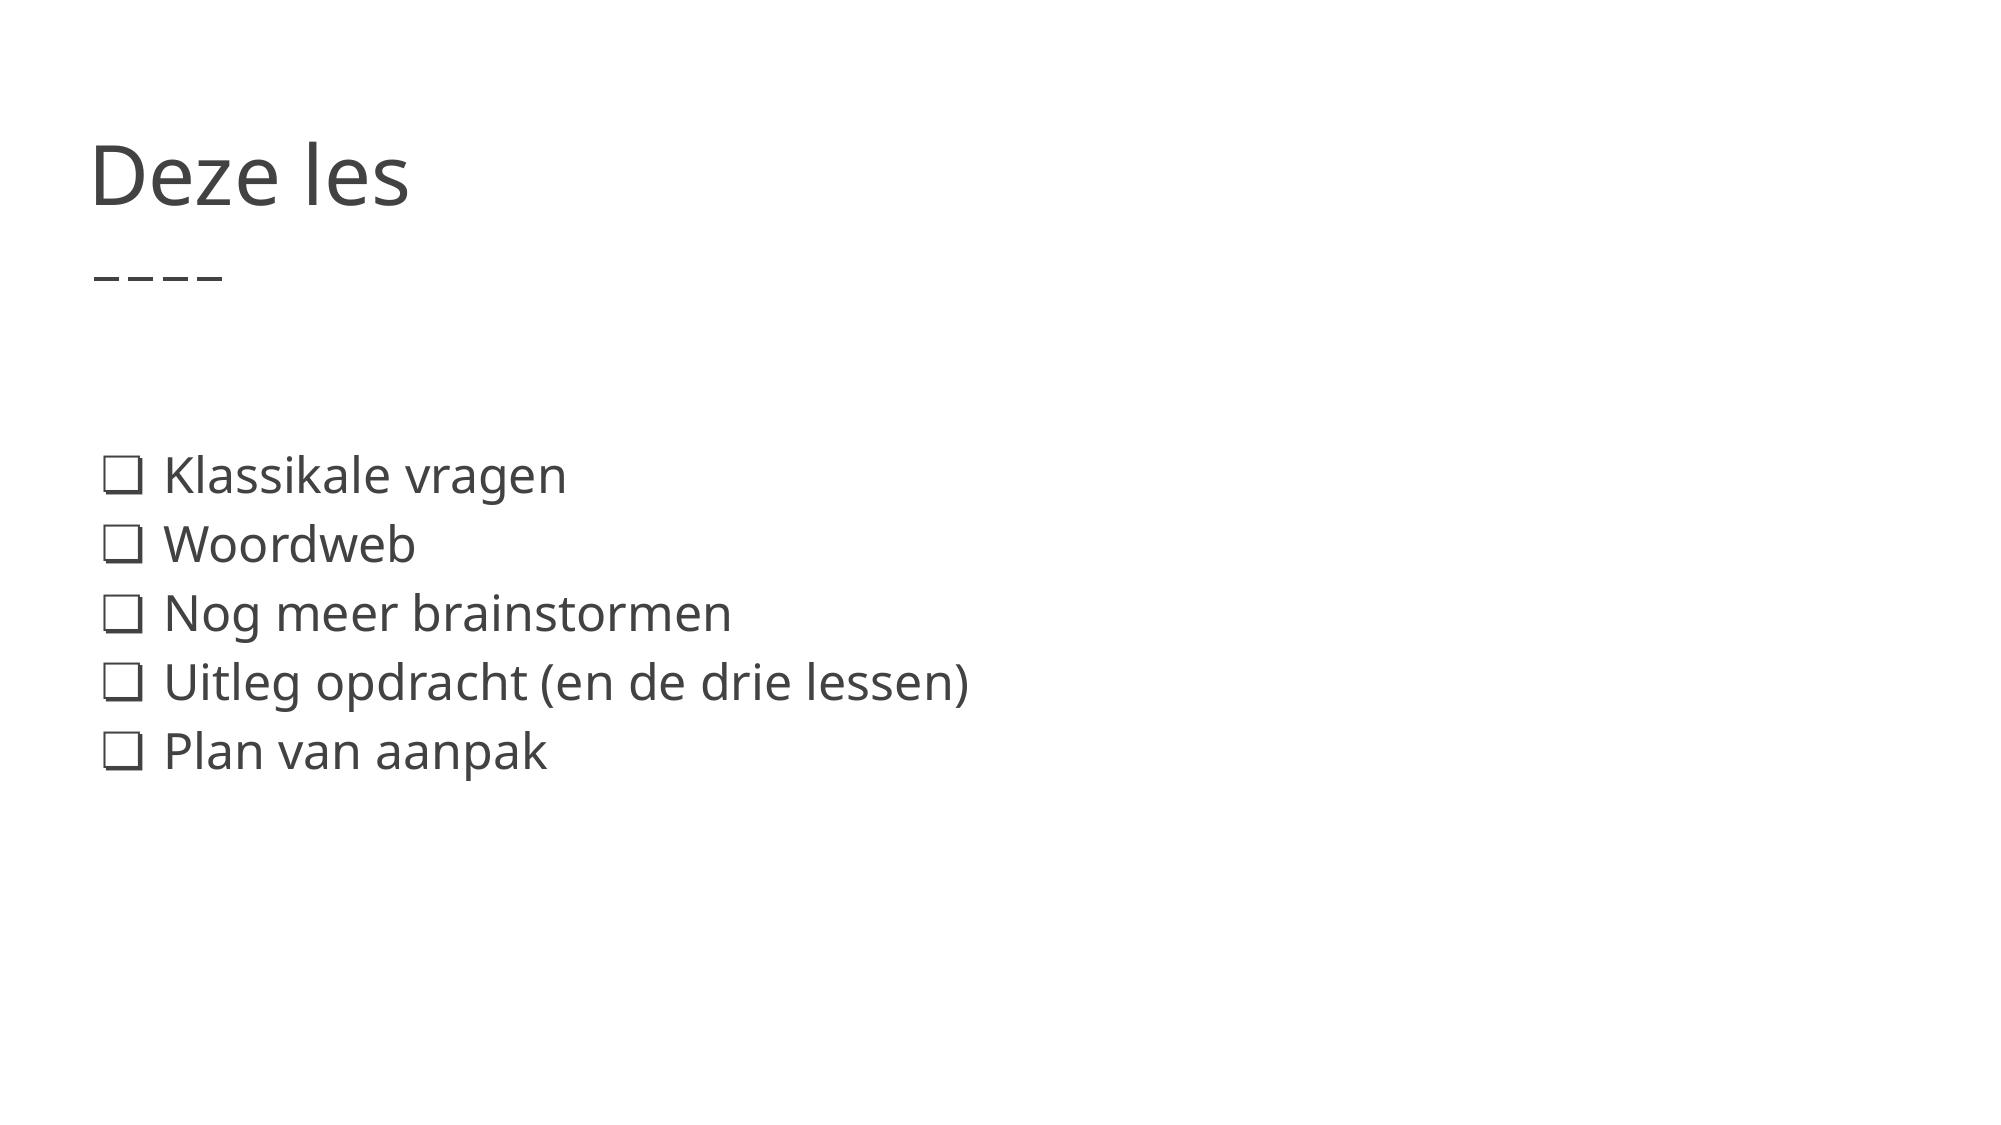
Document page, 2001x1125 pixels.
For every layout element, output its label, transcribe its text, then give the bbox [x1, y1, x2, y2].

title Deze les [68, 81, 1932, 242]
list Klassikale vragen Woordweb Nog meer brainstormen Uitleg opdracht (en de drie lessen) Plan van aanpak [68, 321, 1932, 1000]
